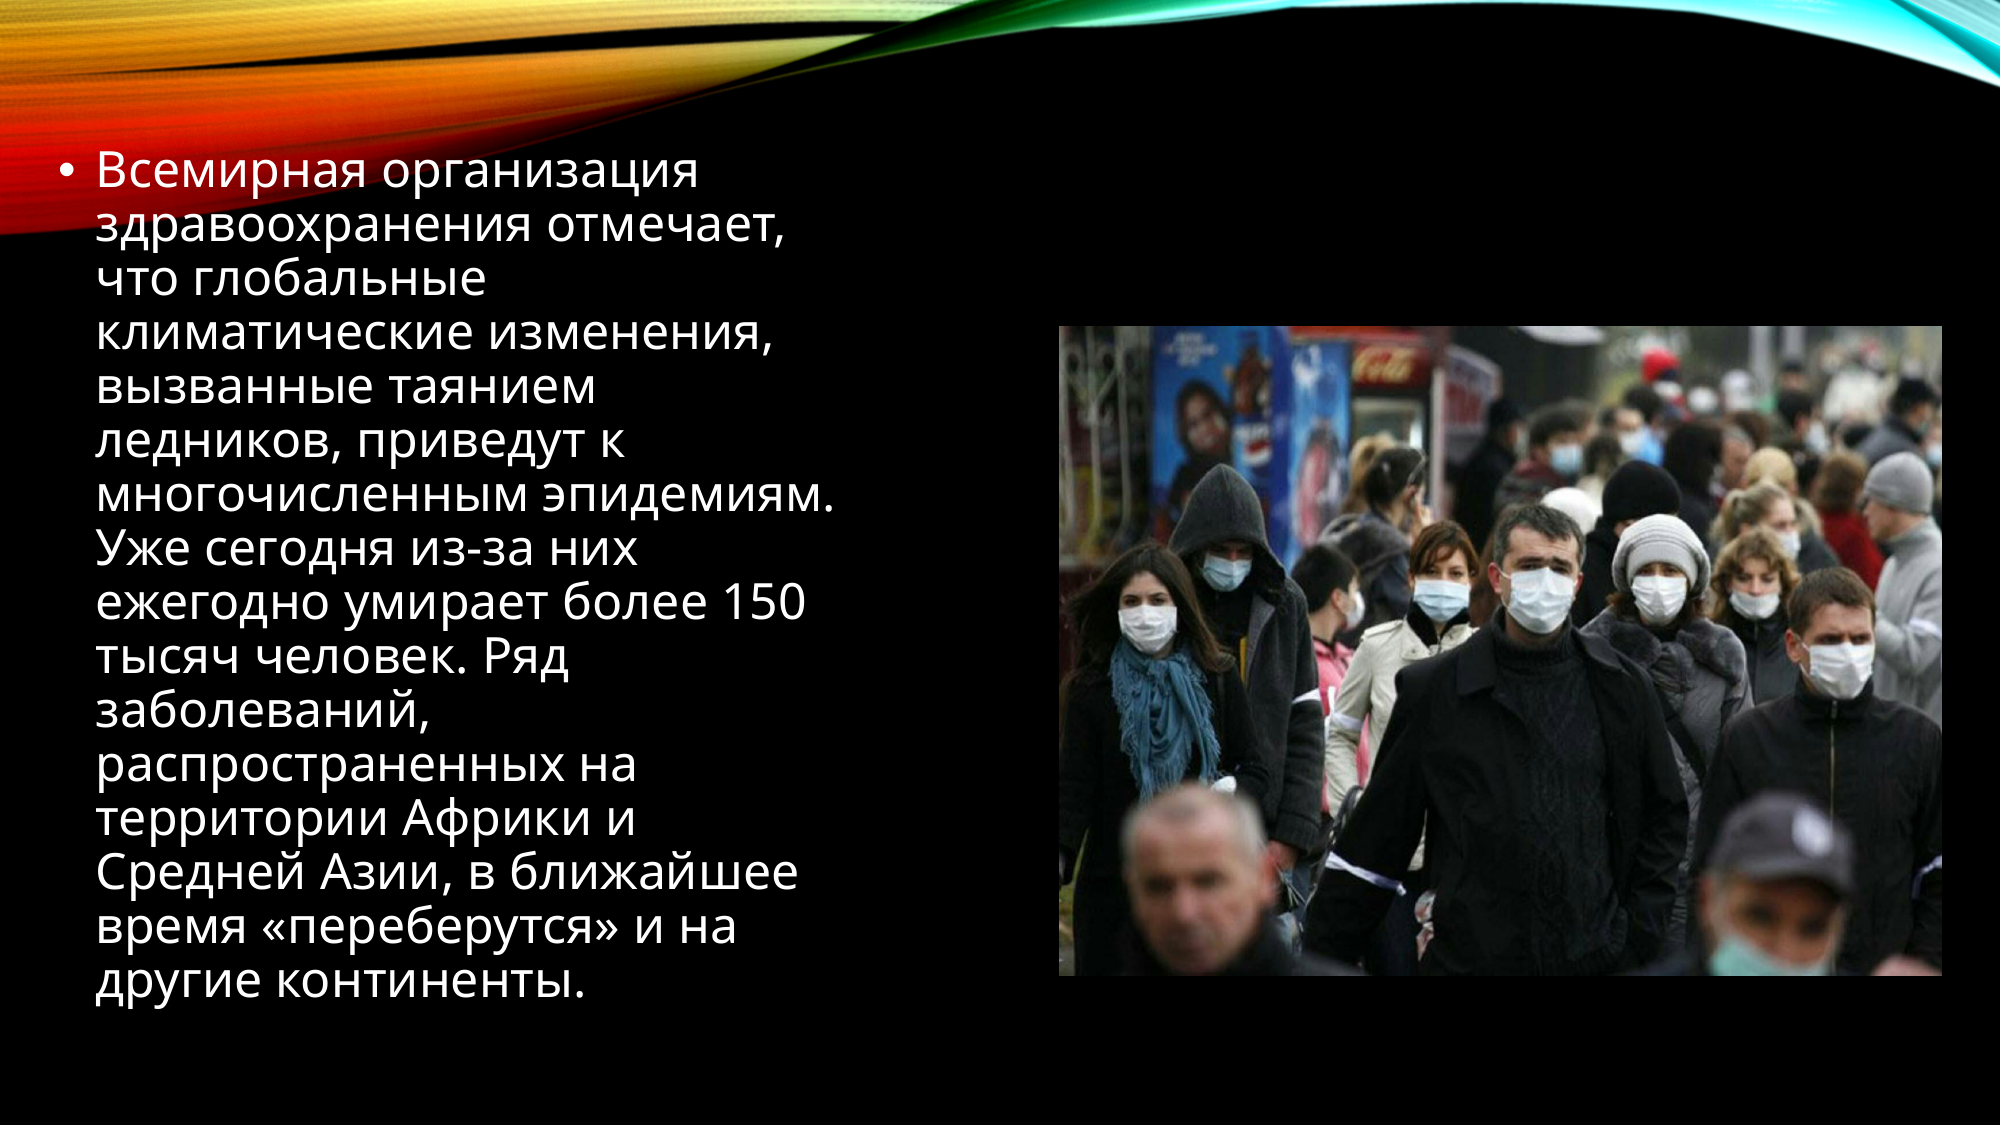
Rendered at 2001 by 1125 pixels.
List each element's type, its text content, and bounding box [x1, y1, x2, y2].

picture [1058, 326, 1942, 977]
list Всемирная организация здравоохранения отмечает, что глобальные климатические изменения, вызванные таянием ледников, приведут к многочисленным эпидемиям. Уже сегодня из-за них ежегодно умирает более 150 тысяч человек. Ряд заболеваний, распространенных на территории Африки и Средней Азии, в ближайшее время «переберутся» и на другие континенты. [43, 137, 859, 1021]
picture [0, 0, 2000, 237]
